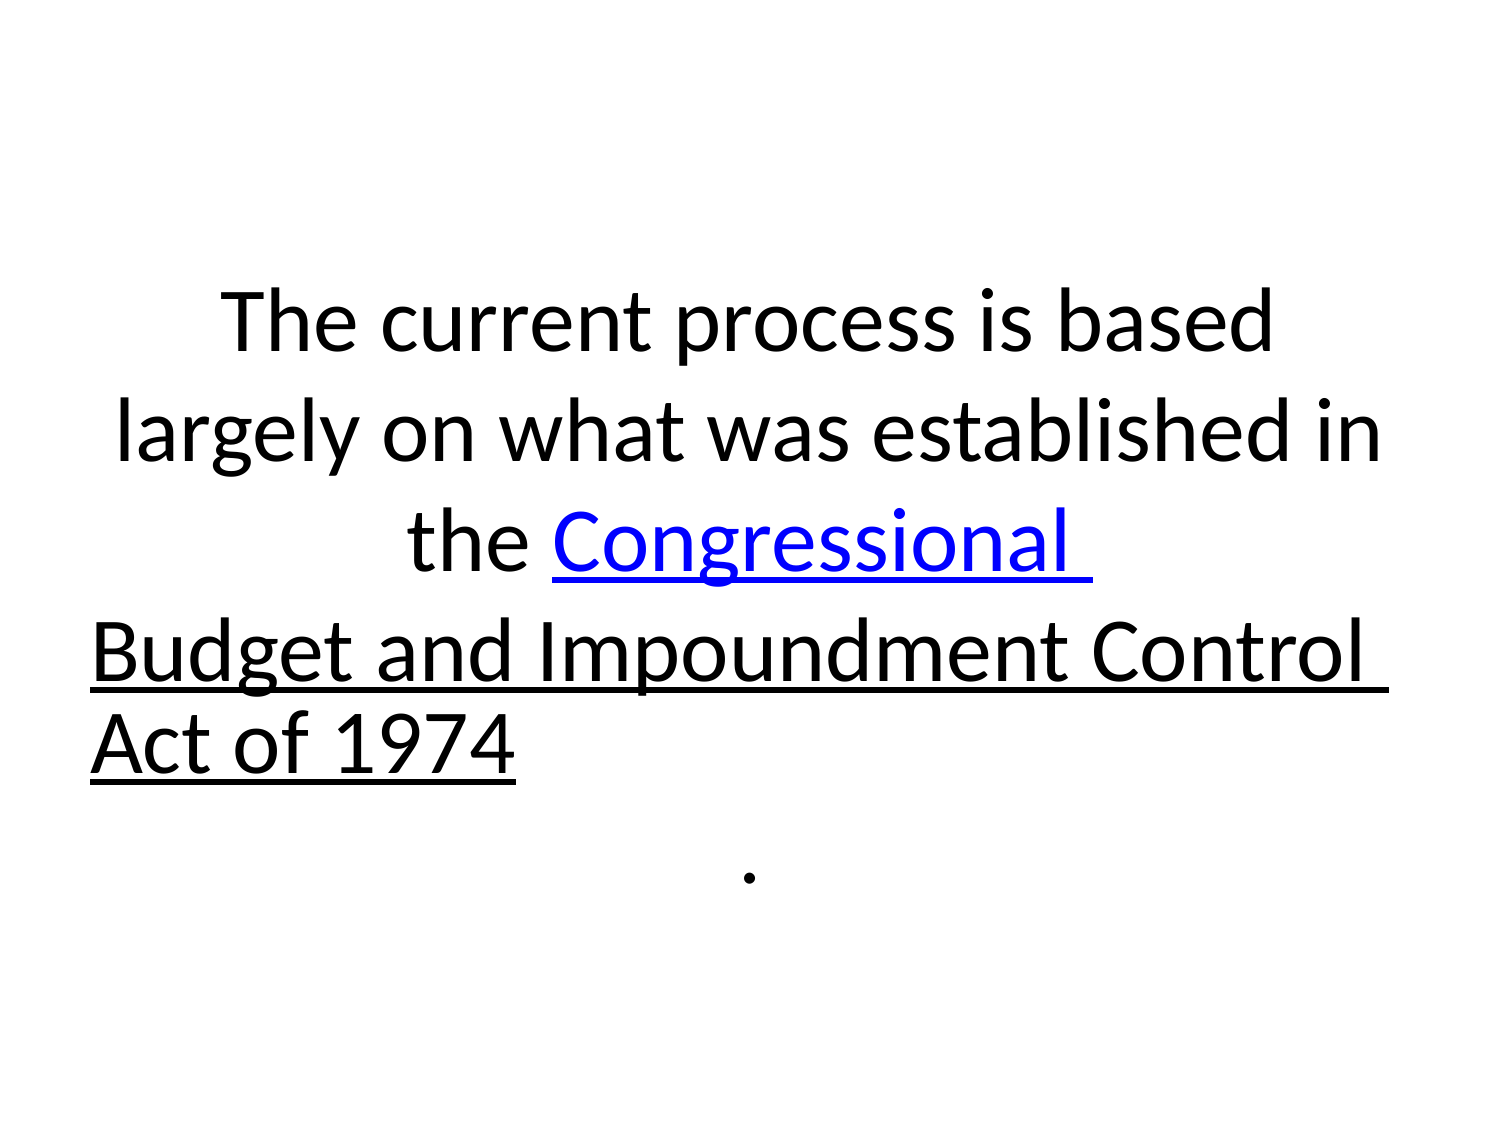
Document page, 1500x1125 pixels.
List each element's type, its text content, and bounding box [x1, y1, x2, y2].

title The current process is based largely on what was established in the Congressional Budget and Impoundment Control Act of 1974. [74, 44, 1426, 1026]
